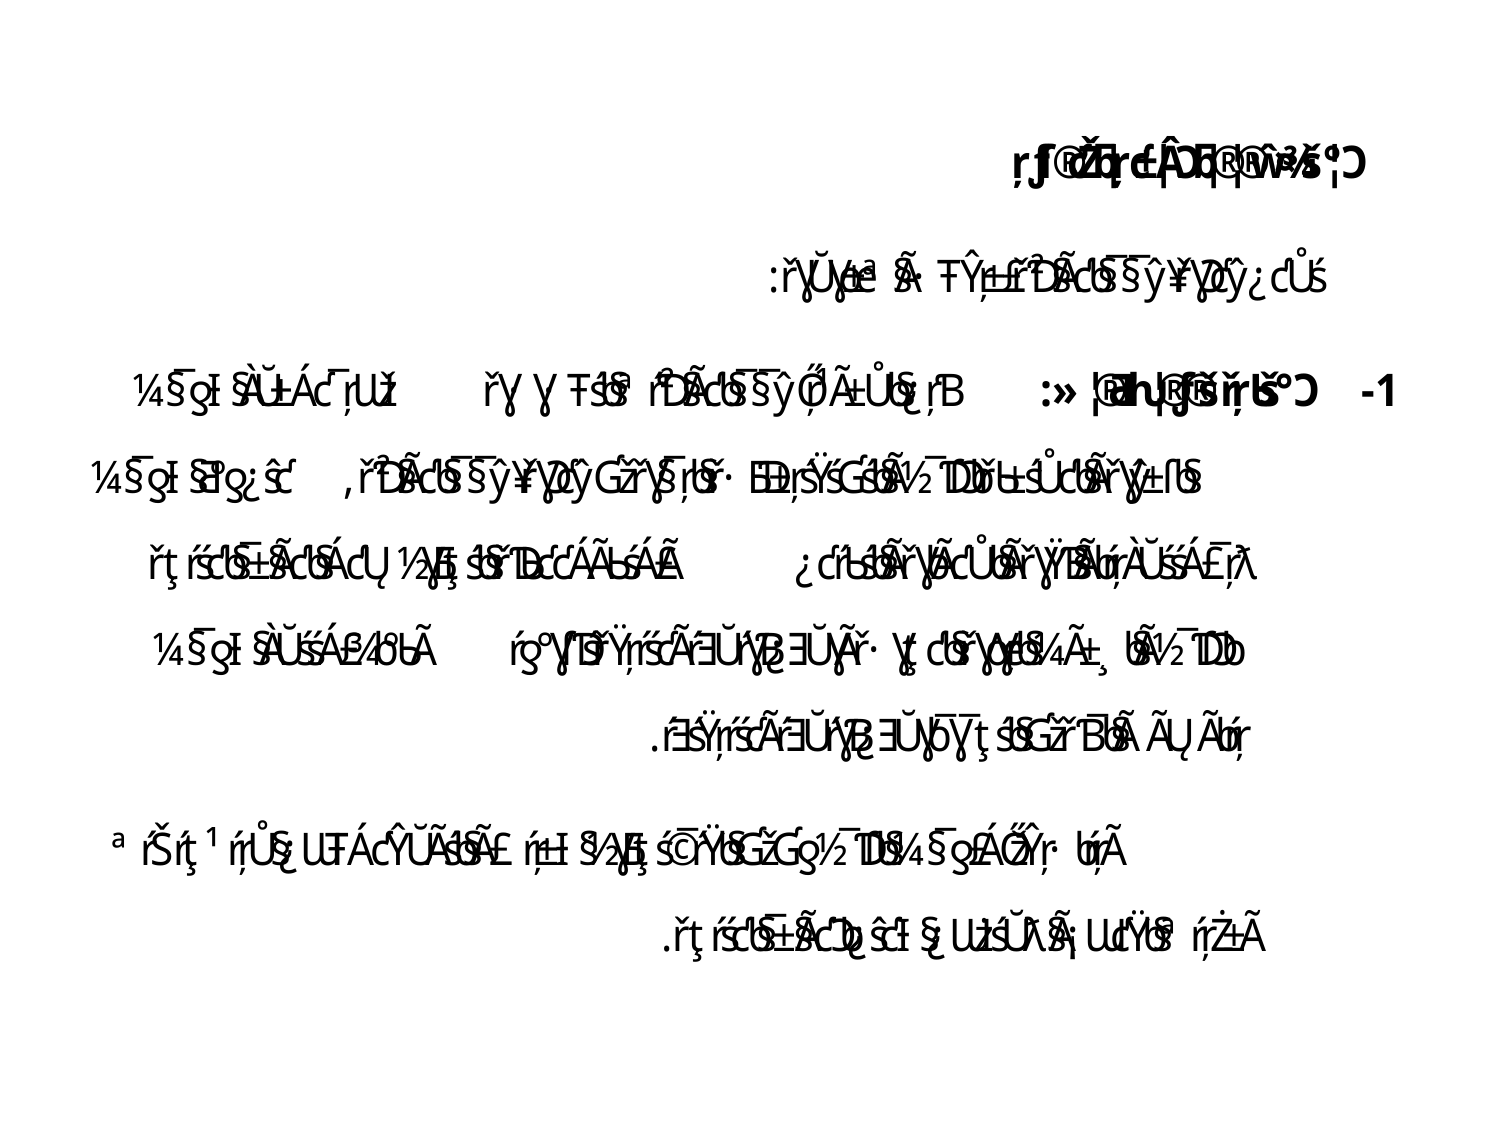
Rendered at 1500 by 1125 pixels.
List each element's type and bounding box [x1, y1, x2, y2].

picture [88, 125, 1400, 1012]
